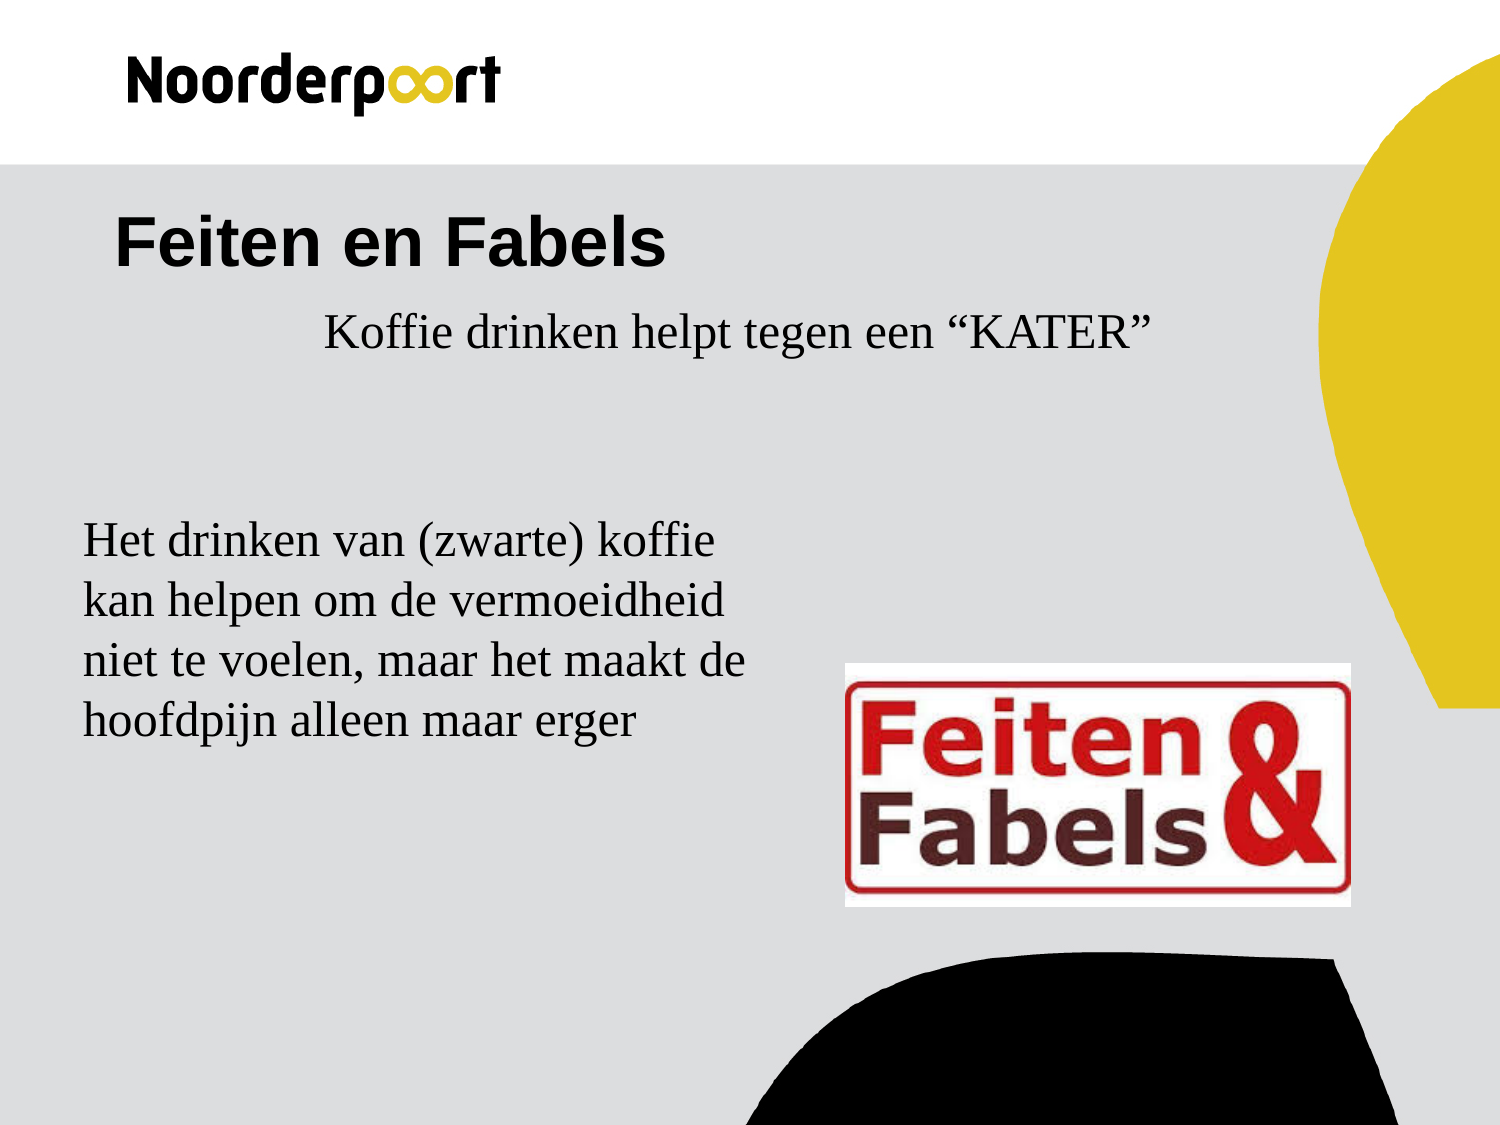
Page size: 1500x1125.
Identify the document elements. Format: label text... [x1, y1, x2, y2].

text_box Koffie drinken helpt tegen een “KATER” [309, 291, 1444, 367]
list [845, 662, 1351, 908]
text_box Het drinken van (zwarte) koffie kan helpen om de vermoeidheid niet te voelen, maar het maakt de hoofdpijn alleen maar erger [68, 498, 787, 754]
title Feiten en Fabels [99, 185, 1283, 292]
picture [0, 0, 1500, 1125]
